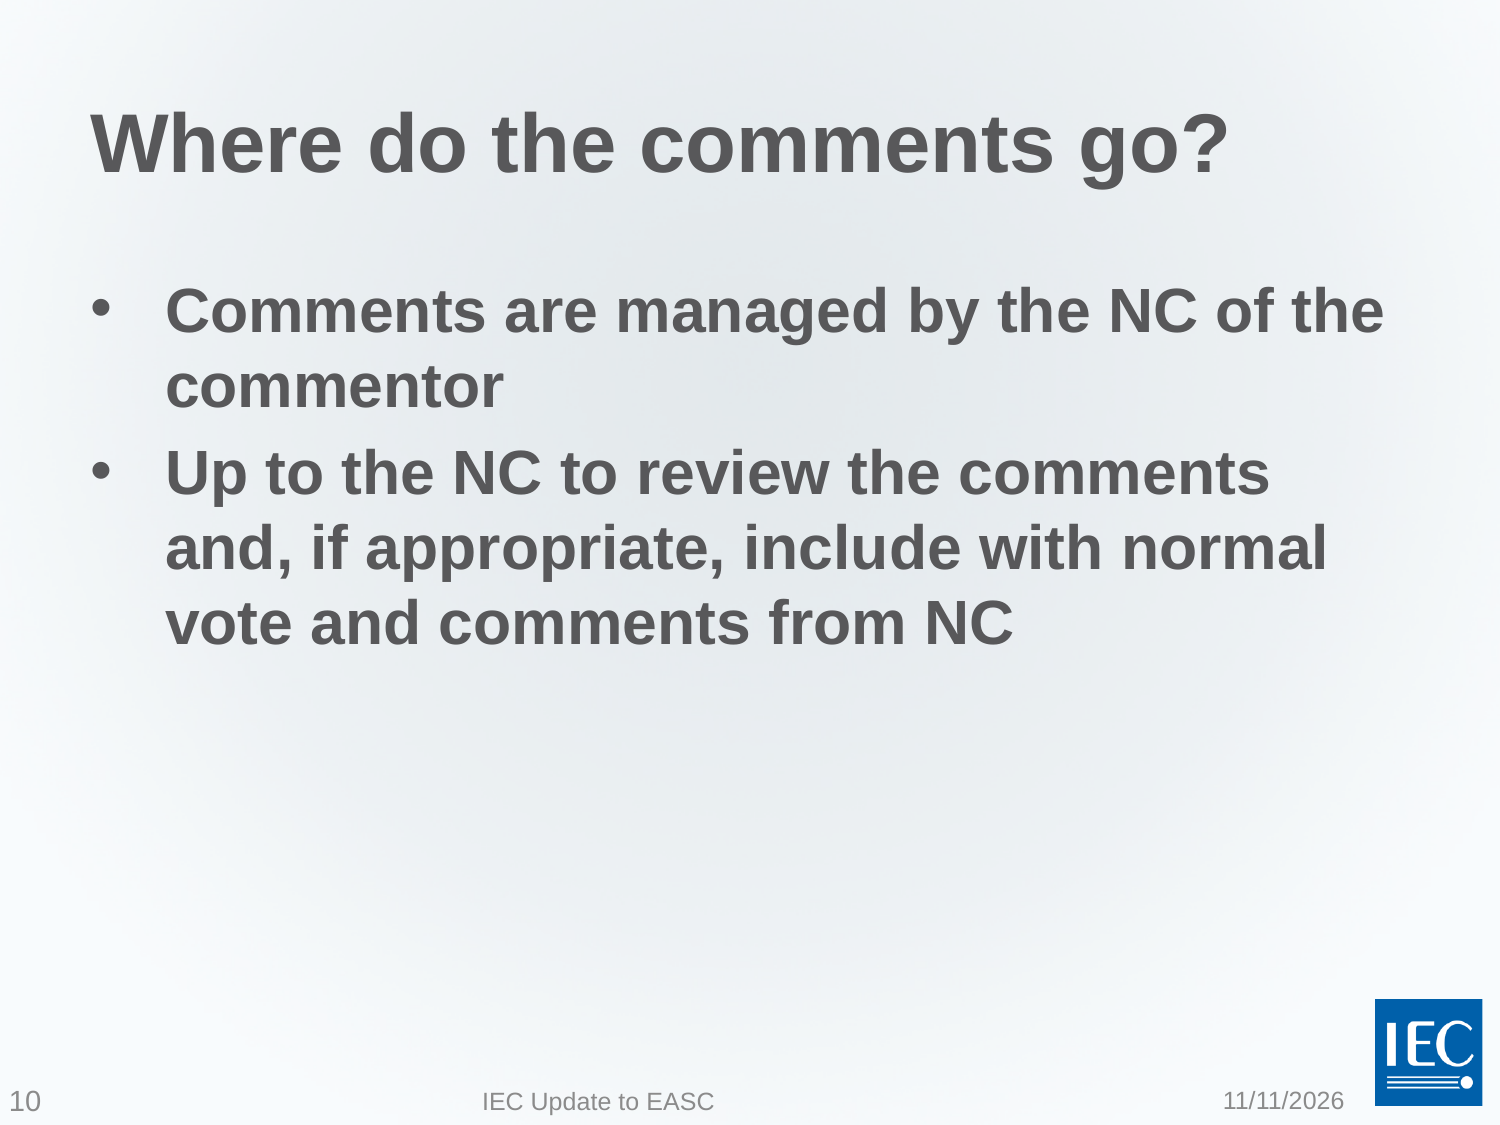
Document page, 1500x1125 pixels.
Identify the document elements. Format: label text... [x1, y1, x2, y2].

list Comments are managed by the NC of the commentor Up to the NC to review the comments and, if appropriate, include with normal vote and comments from NC [75, 262, 1425, 988]
footer IEC Update to EASC [243, 1070, 954, 1125]
title Where do the comments go? [75, 45, 1425, 233]
slide_number 10 [0, 1069, 124, 1125]
picture [0, 0, 1500, 1125]
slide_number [1021, 1069, 1360, 1125]
